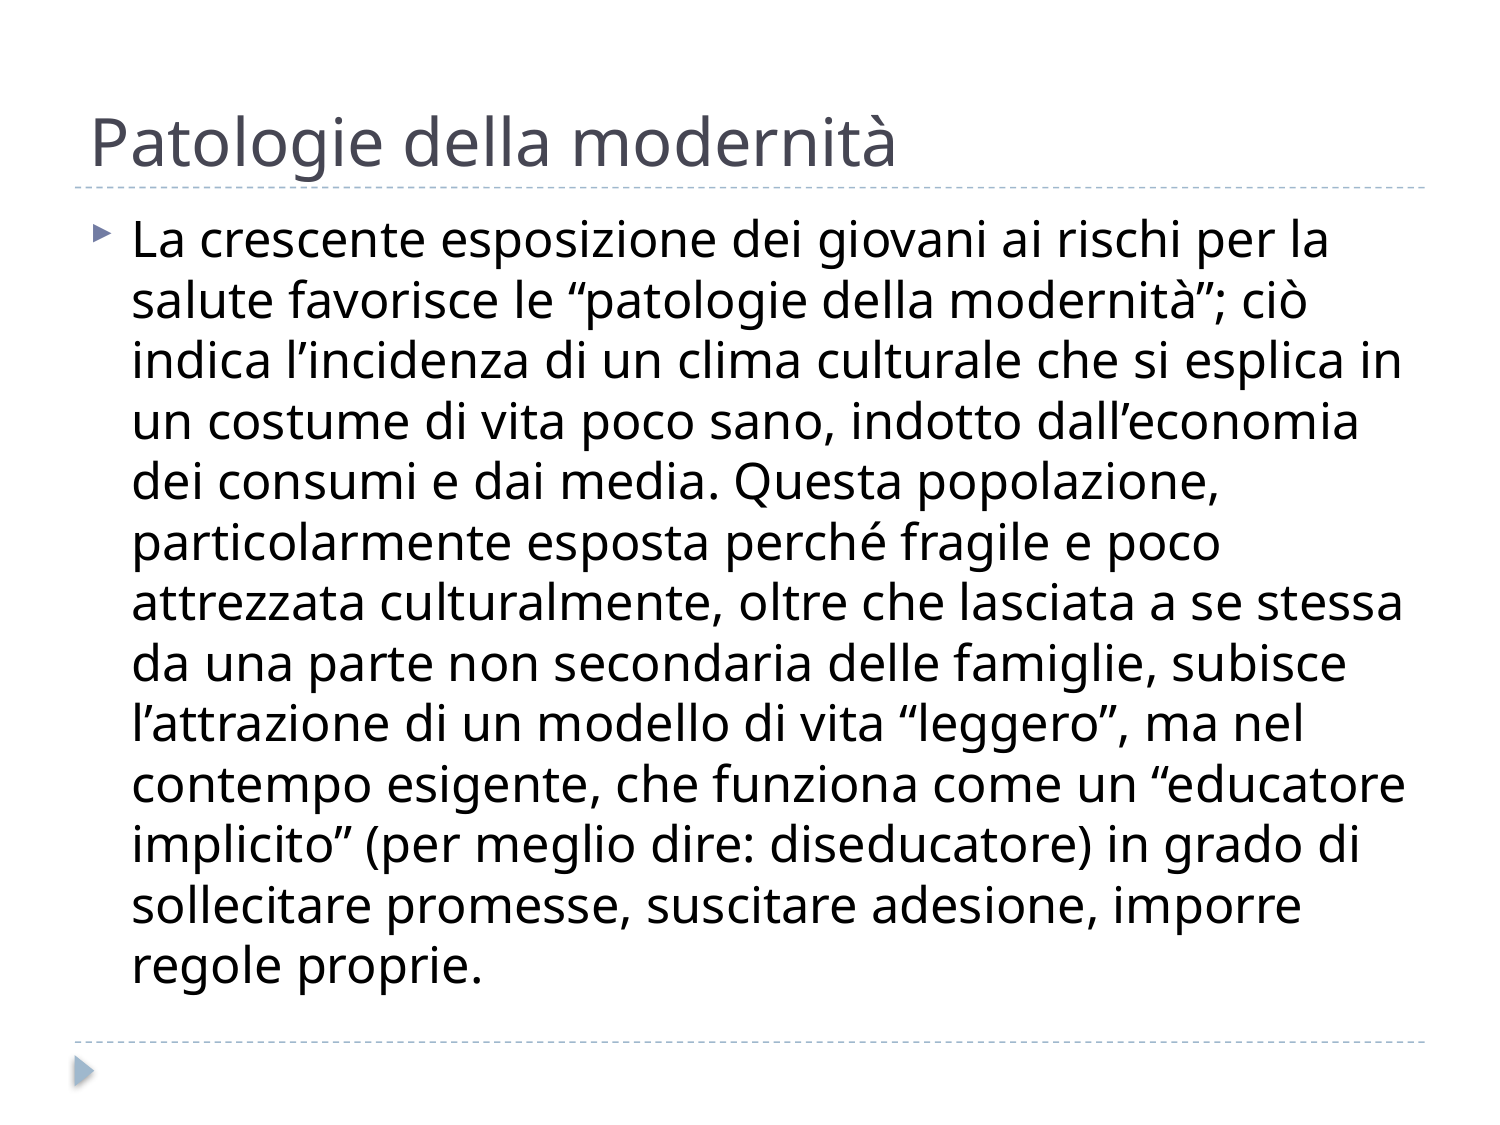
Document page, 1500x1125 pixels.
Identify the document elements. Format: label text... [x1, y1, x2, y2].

list La crescente esposizione dei giovani ai rischi per la salute favorisce le “patologie della modernità”; ciò indica l’incidenza di un clima culturale che si esplica in un costume di vita poco sano, indotto dall’economia dei consumi e dai media. Questa popolazione, particolarmente esposta perché fragile e poco attrezzata culturalmente, oltre che lasciata a se stessa da una parte non secondaria delle famiglie, subisce l’attrazione di un modello di vita “leggero”, ma nel contempo esigente, che funziona come un “educatore implicito” (per meglio dire: diseducatore) in grado di sollecitare promesse, suscitare adesione, imporre regole proprie. [75, 200, 1425, 1010]
title Patologie della modernità [75, 24, 1425, 188]
